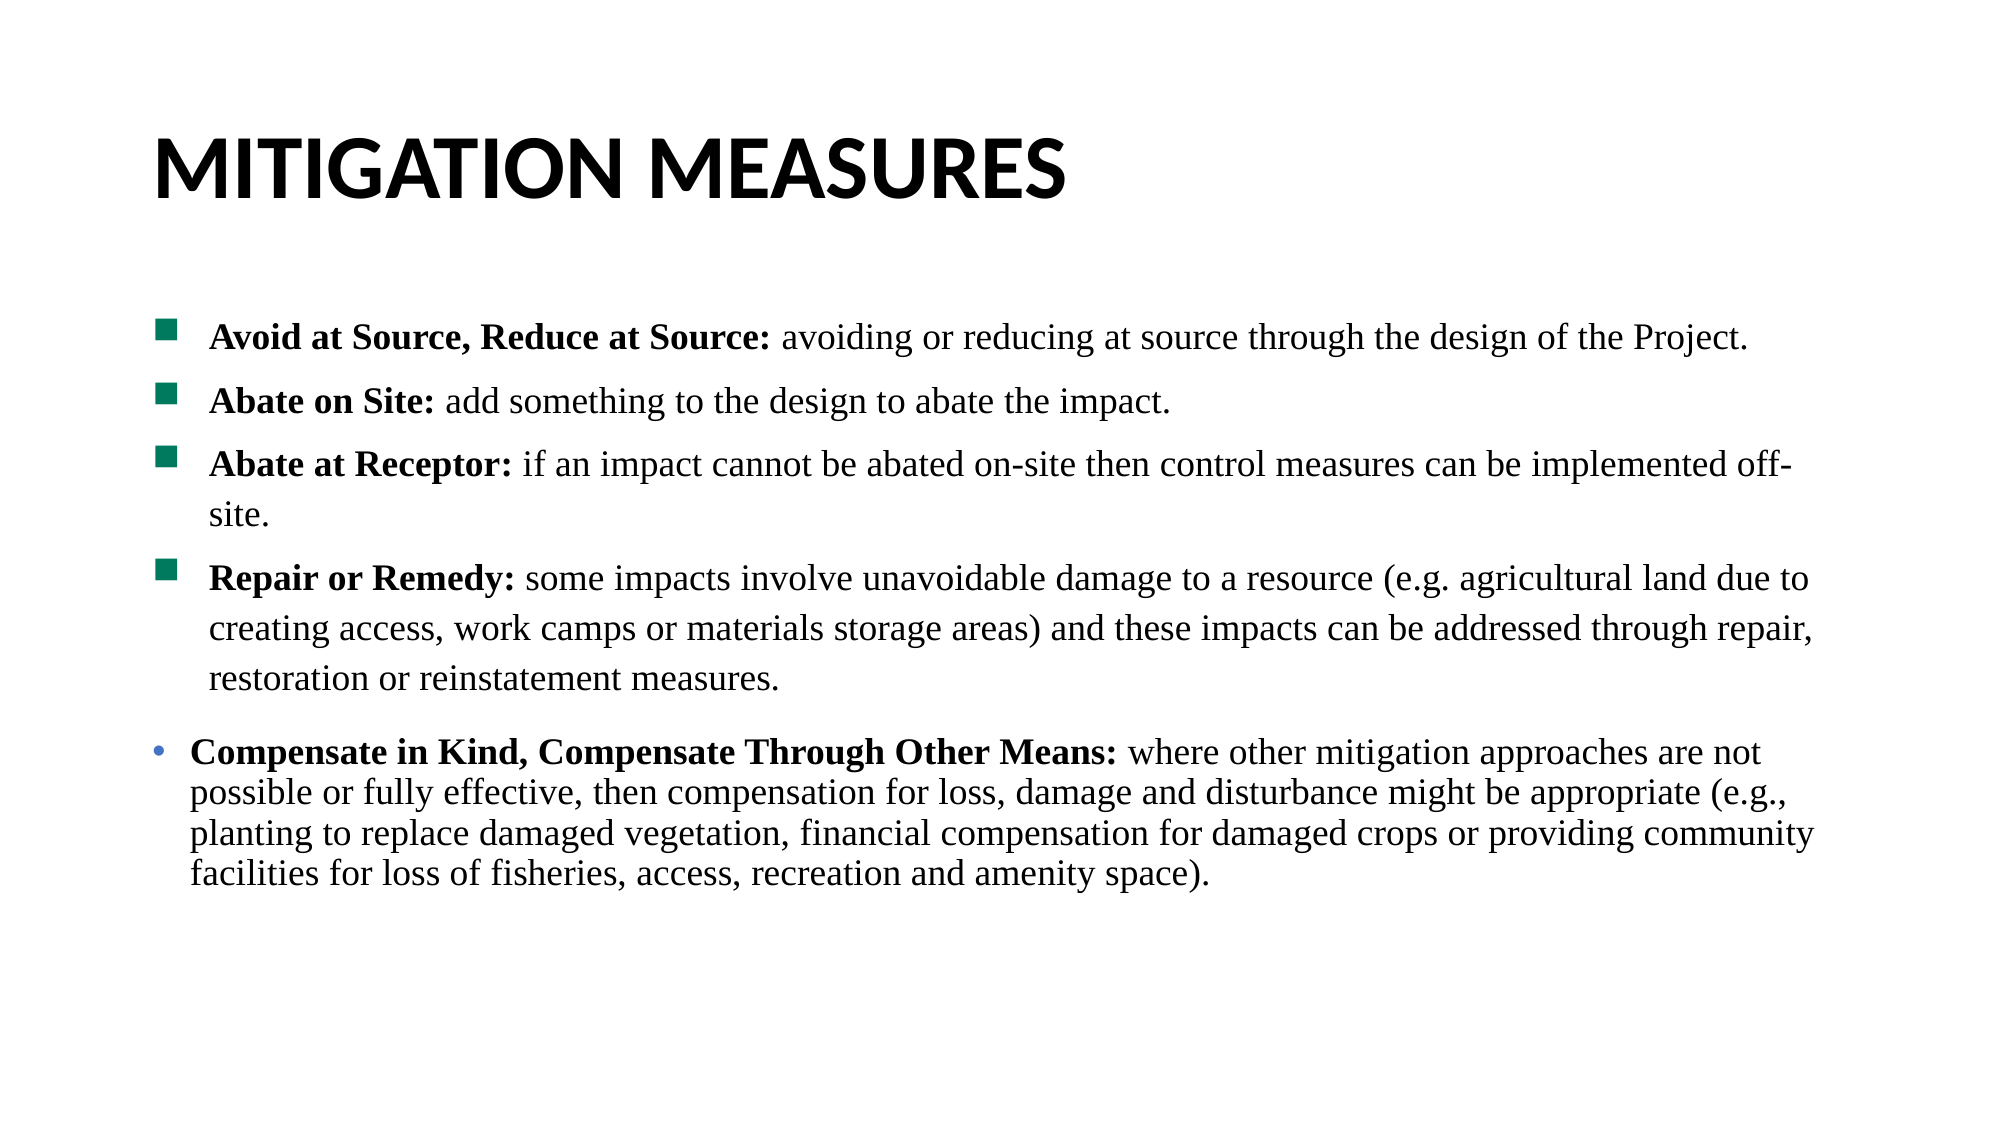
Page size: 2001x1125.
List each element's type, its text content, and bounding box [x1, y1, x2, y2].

title MITIGATION MEASURES [137, 59, 1863, 278]
list Avoid at Source, Reduce at Source: avoiding or reducing at source through the design of the Project. Abate on Site: add something to the design to abate the impact. Abate at Receptor: if an impact cannot be abated on-site then control measures can be implemented off-site. Repair or Remedy: some impacts involve unavoidable damage to a resource (e.g. agricultural land due to creating access, work camps or materials storage areas) and these impacts can be addressed through repair, restoration or reinstatement measures. Compensate in Kind, Compensate Through Other Means: where other mitigation approaches are not possible or fully effective, then compensation for loss, damage and disturbance might be appropriate (e.g., planting to replace damaged vegetation, financial compensation for damaged crops or providing community facilities for loss of fisheries, access, recreation and amenity space). [137, 299, 1863, 1014]
